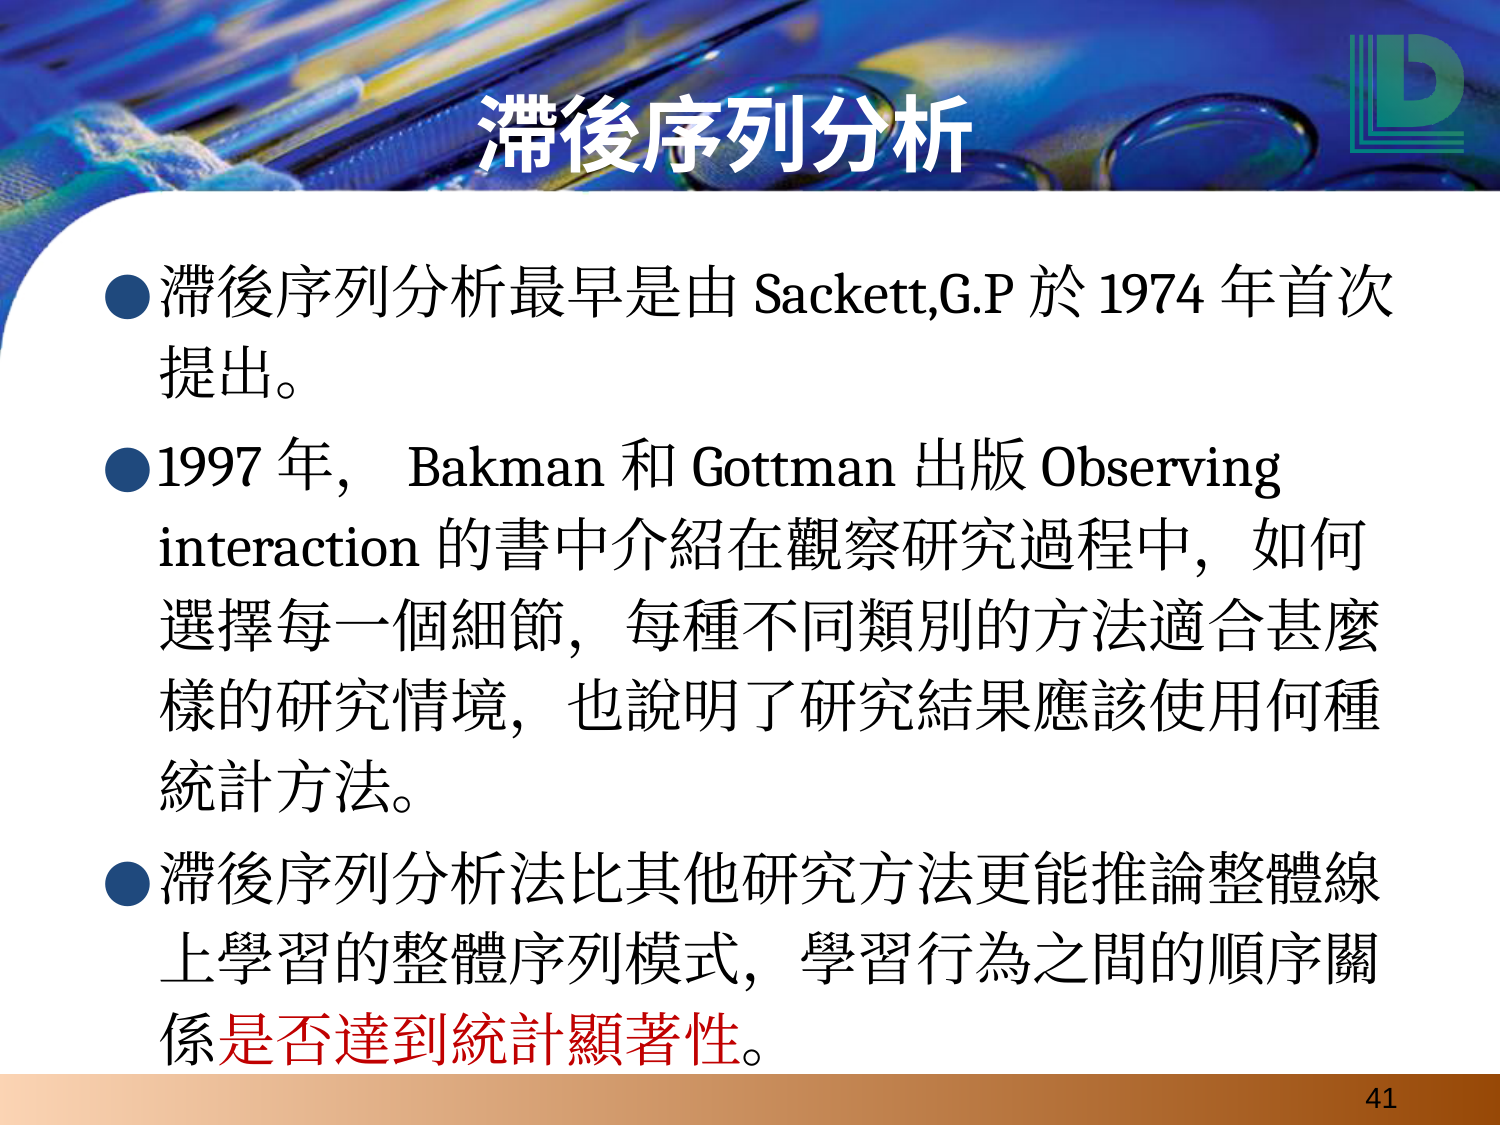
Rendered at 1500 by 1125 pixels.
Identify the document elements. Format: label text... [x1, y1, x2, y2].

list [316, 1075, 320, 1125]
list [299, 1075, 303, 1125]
title 滯後序列分析 [137, 93, 1313, 190]
picture [0, 0, 1500, 383]
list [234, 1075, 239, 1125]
list 滯後序列分析最早是由Sackett,G.P於1974年首次提出。 1997年，Bakman和Gottman出版Observing interaction的書中介紹在觀察研究過程中，如何選擇每一個細節，每種不同類別的方法適合甚麼樣的研究情境，也說明了研究結果應該使用何種統計方法。 滯後序列分析法比其他研究方法更能推論整體線上學習的整體序列模式，學習行為之間的順序關係是否達到統計顯著性。 [87, 237, 1432, 1038]
table_cell 2 [369, 1075, 373, 1125]
slide_number ‹#› [1350, 1074, 1488, 1118]
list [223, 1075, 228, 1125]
